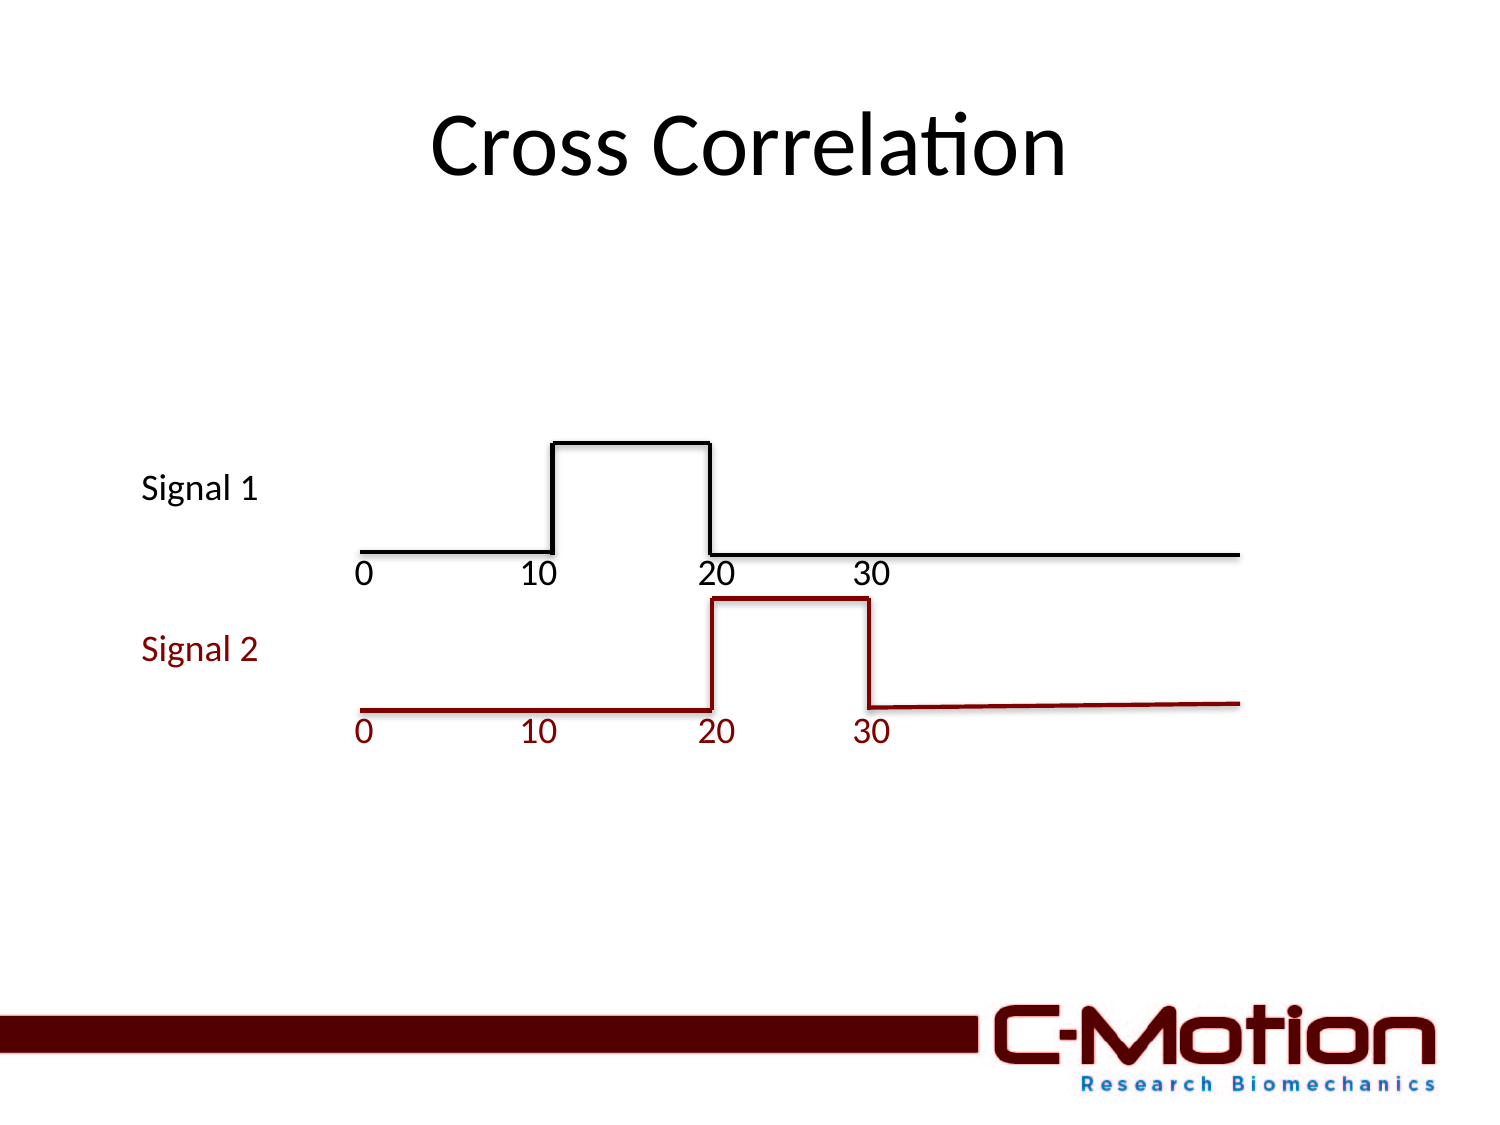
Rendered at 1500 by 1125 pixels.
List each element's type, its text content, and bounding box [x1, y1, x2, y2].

title Cross Correlation [75, 45, 1425, 233]
text_box Signal 2 [126, 616, 316, 677]
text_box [359, 598, 1241, 711]
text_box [339, 698, 934, 760]
text_box Signal 1 [126, 455, 316, 516]
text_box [359, 442, 1241, 555]
picture [0, 987, 1500, 1096]
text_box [339, 539, 934, 601]
